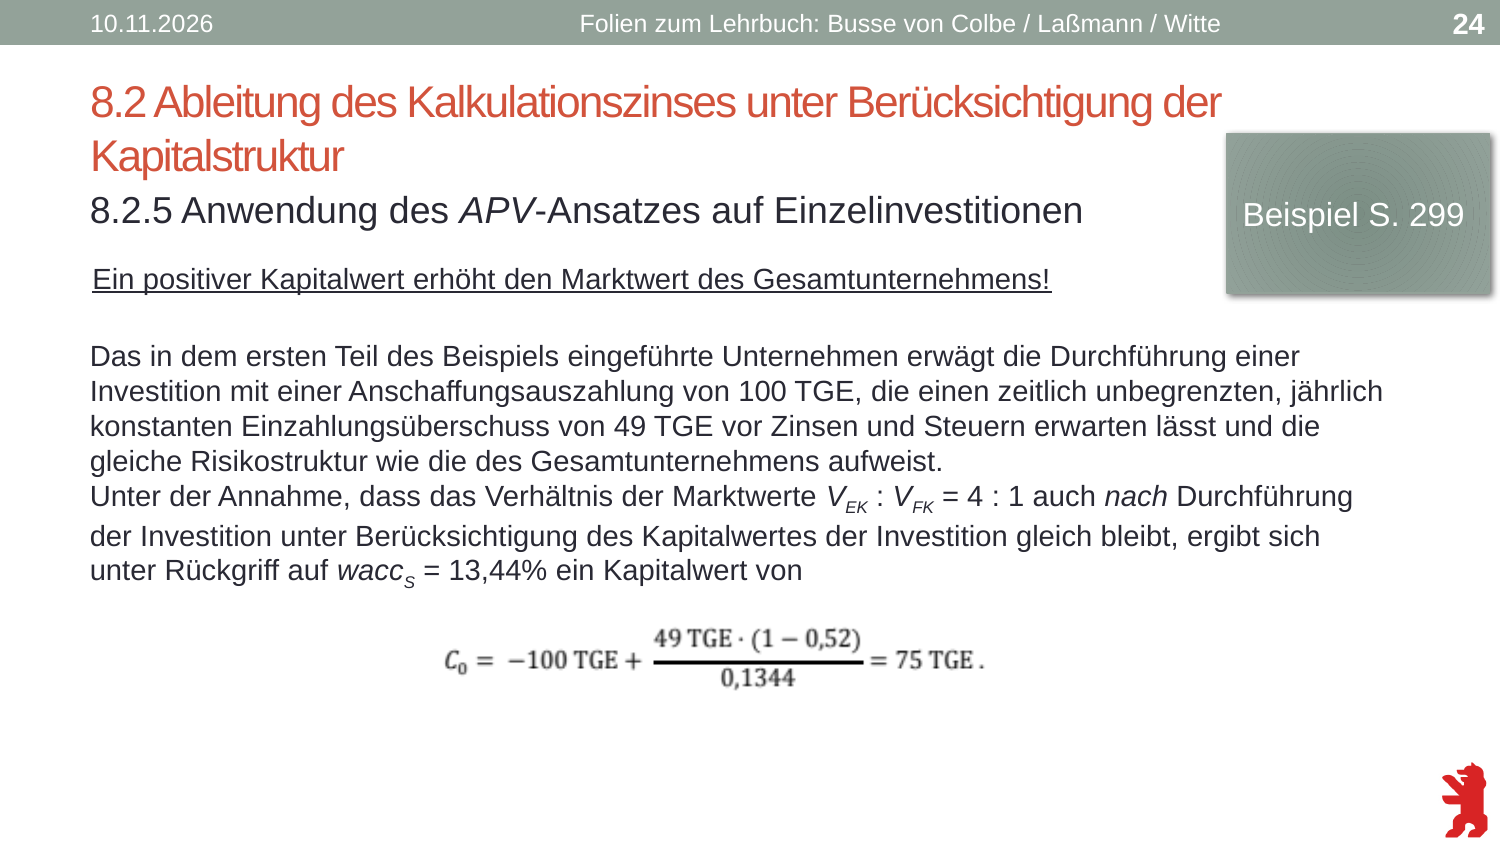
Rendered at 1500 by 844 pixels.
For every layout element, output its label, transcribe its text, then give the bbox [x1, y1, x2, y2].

text_box Ein positiver Kapitalwert erhöht den Marktwert des Gesamtunternehmens! [77, 252, 1067, 303]
title 8.2 Ableitung des Kalkulationszinses unter Berücksichtigung der Kapitalstruktur [75, 65, 1425, 178]
picture [418, 606, 1010, 720]
text_box 8.2.5 Anwendung des APV-Ansatzes auf Einzelinvestitionen [74, 178, 1223, 239]
footer Folien zum Lehrbuch: Busse von Colbe / Laßmann / Witte [562, 2, 1238, 43]
text_box Beispiel S. 299 [1226, 133, 1490, 294]
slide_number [75, 2, 550, 43]
slide_number 24 [1325, 2, 1500, 43]
picture [1434, 760, 1500, 844]
text_box Das in dem ersten Teil des Beispiels eingeführte Unternehmen erwägt die Durchführung einer Investition mit einer Anschaffungsauszahlung von 100 TGE, die einen zeitlich unbegrenzten, jährlich konstanten Einzahlungsüberschuss von 49 TGE vor Zinsen und Steuern erwarten lässt und die gleiche Risikostruktur wie die des Gesamtunternehmens aufweist. Unter der Annahme, dass das Verhältnis der Marktwerte VEK : VFK = 4 : 1 auch nach Durchführung der Investition unter Berücksichtigung des Kapitalwertes der Investition gleich bleibt, ergibt sich unter Rückgriff auf waccS = 13,44% ein Kapitalwert von [75, 329, 1404, 634]
